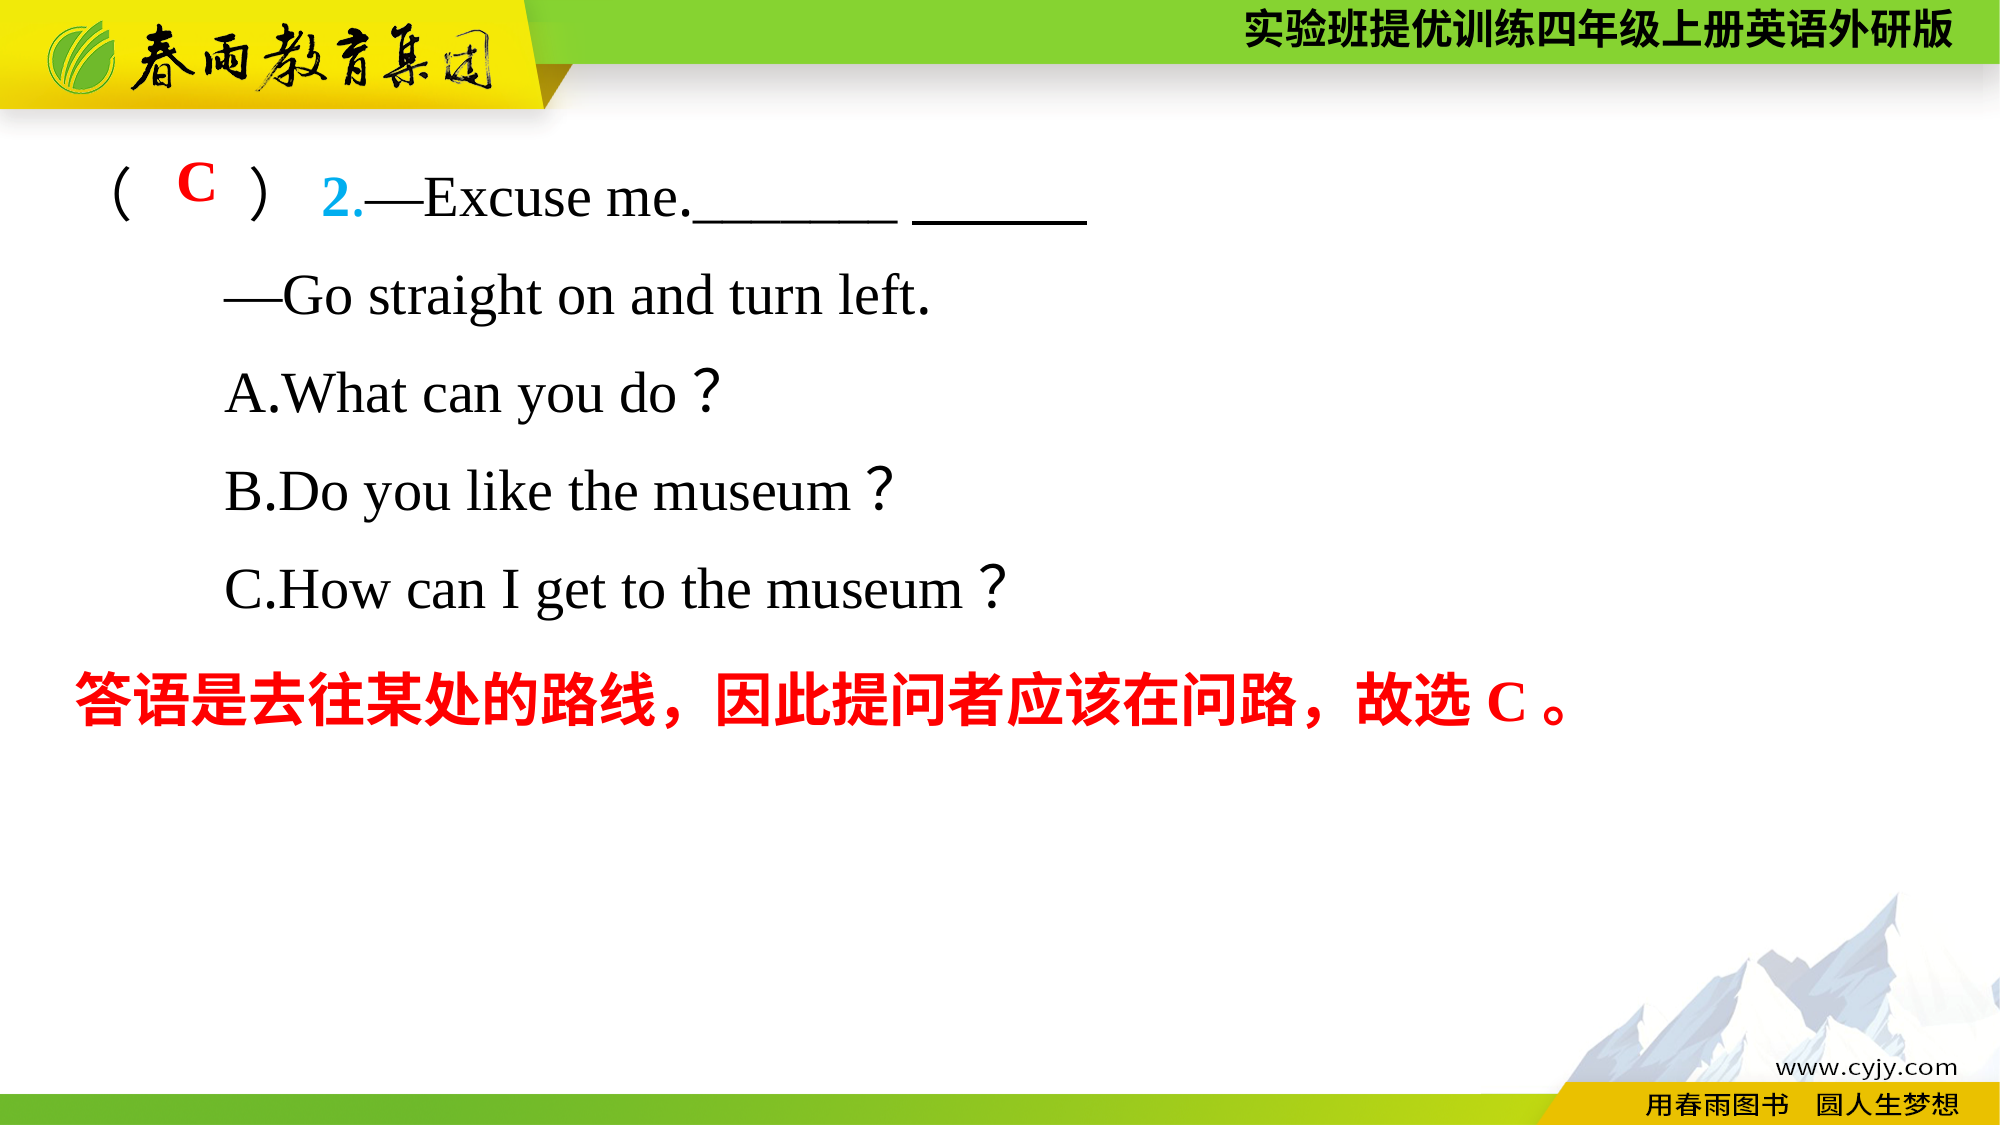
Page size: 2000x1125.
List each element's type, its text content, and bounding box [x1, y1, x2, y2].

list （ ）2.—Excuse me._______ —Go straight on and turn left. A.What can you do？ B.Do you like the museum？ C.How can I get to the museum？ [59, 122, 1944, 620]
picture [0, 0, 2000, 1125]
text_box 答语是去往某处的路线，因此提问者应该在问路，故选C。 [59, 620, 1944, 741]
text_box C [161, 135, 234, 221]
